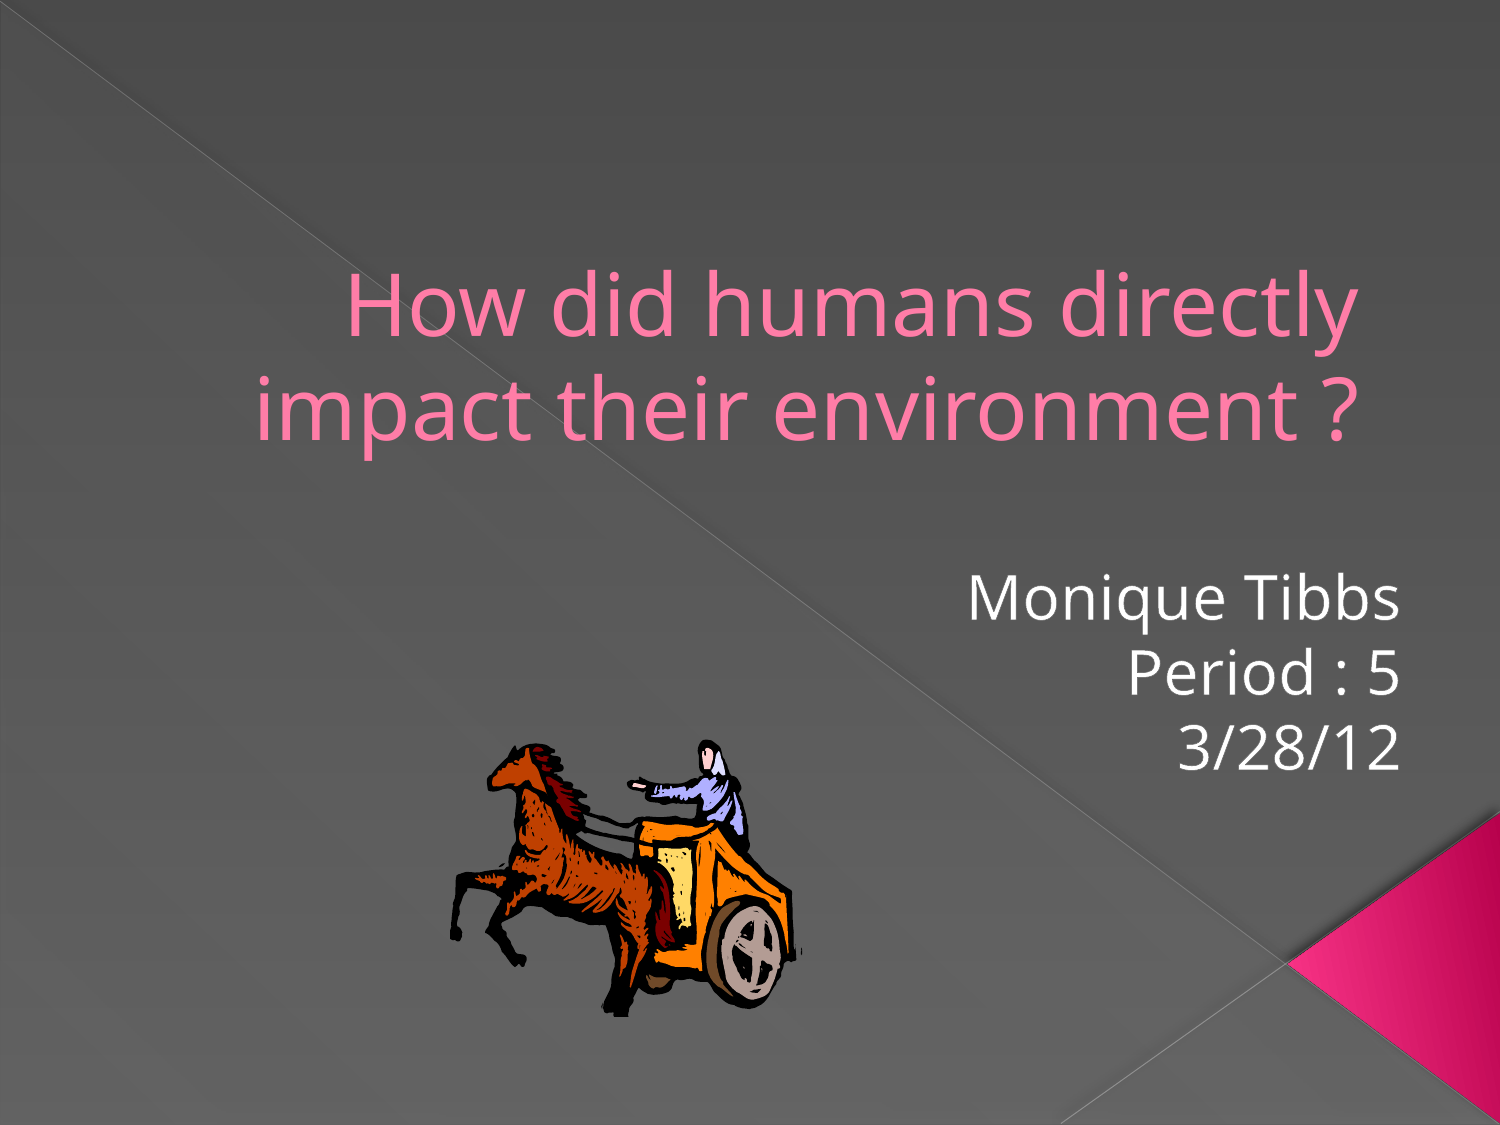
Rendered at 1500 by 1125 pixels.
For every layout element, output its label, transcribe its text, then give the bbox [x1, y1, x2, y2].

picture [449, 732, 809, 1017]
subtitle Monique Tibbs Period : 5 3/28/12 [99, 549, 1423, 838]
title How did humans directly impact their environment ? [99, 212, 1375, 466]
